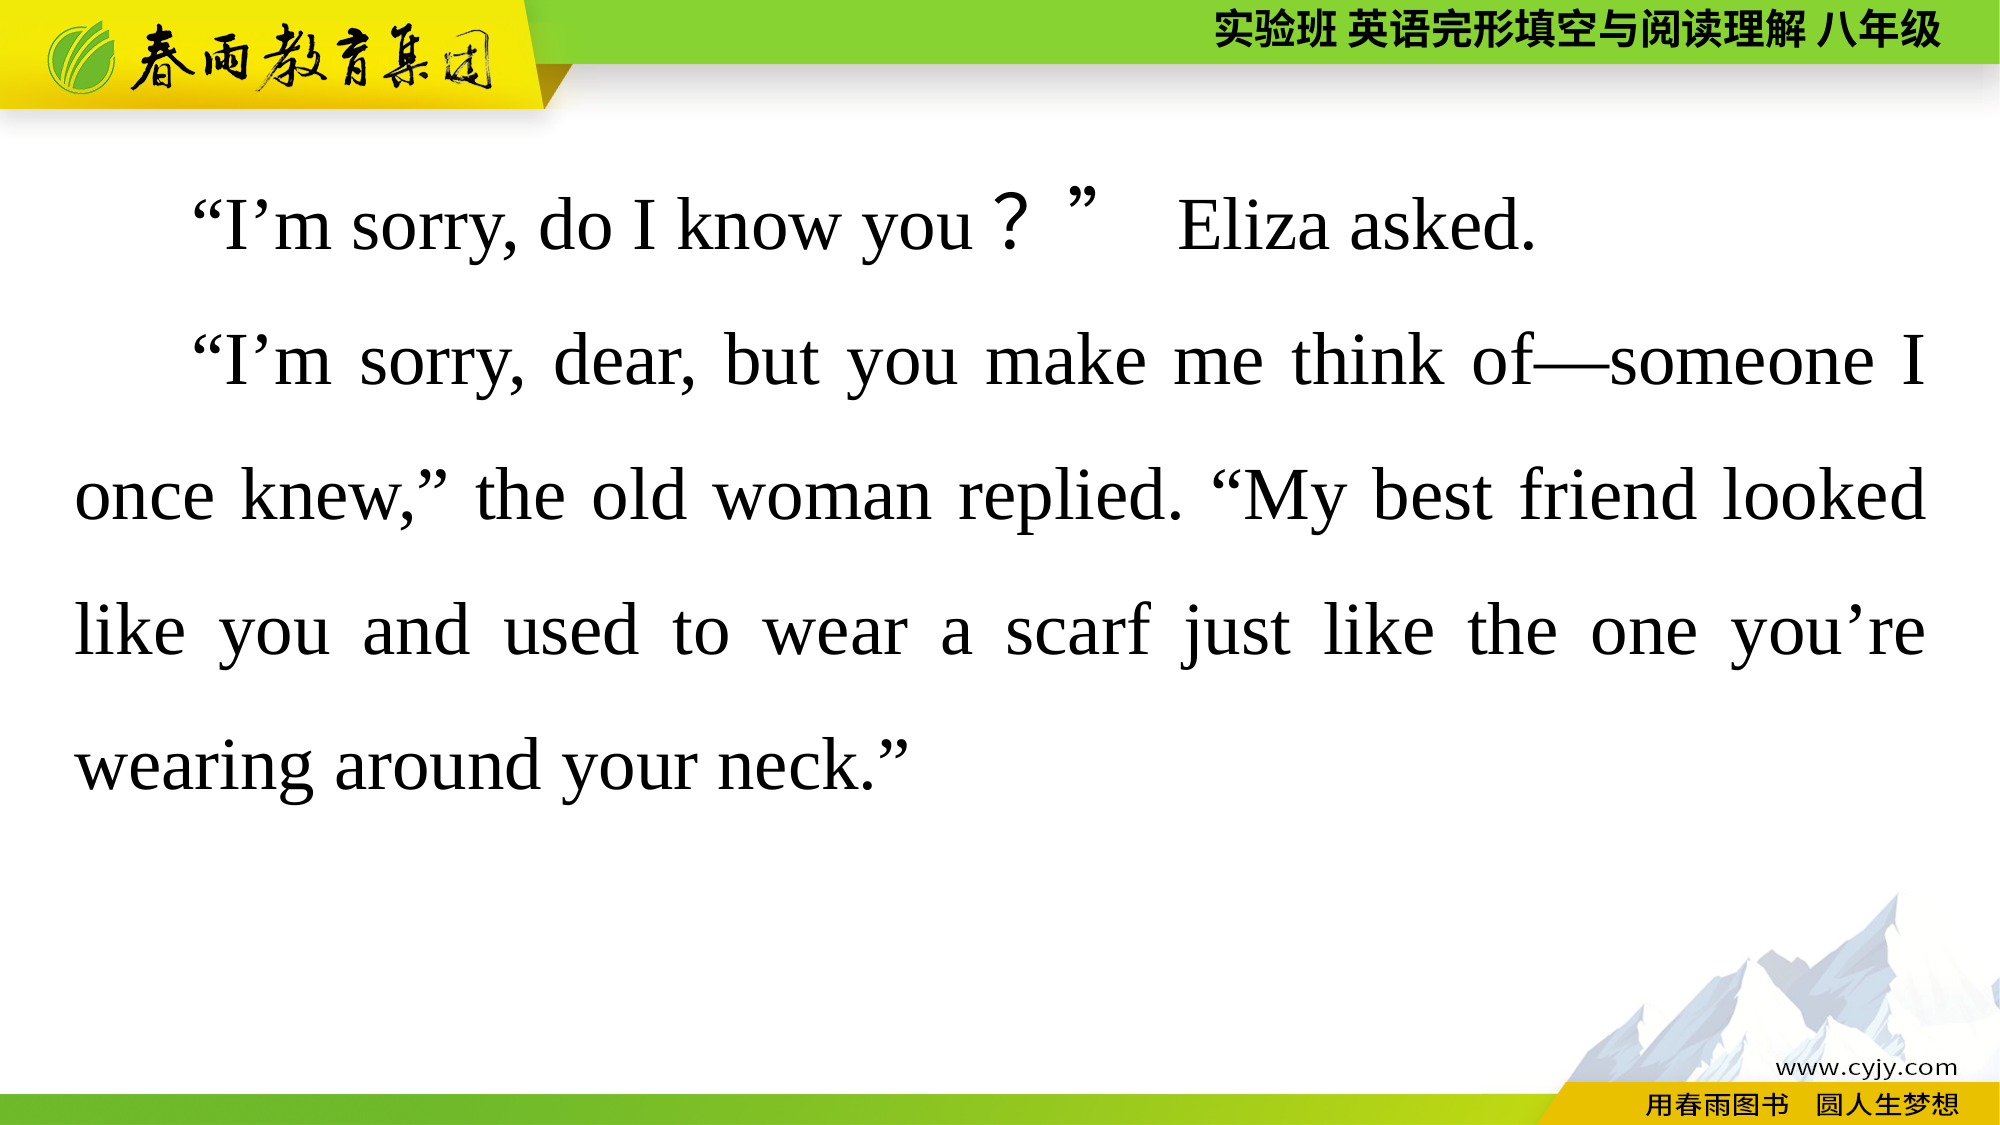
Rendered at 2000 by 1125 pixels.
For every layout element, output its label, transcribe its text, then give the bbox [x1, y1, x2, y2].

picture [0, 0, 2000, 1125]
list “I’m sorry, do I know you？” Eliza asked. “I’m sorry, dear, but you make me think of—someone I once knew,” the old woman replied. “My best friend looked like you and used to wear a scarf just like the one you’re wearing around your neck.” [59, 122, 1944, 803]
